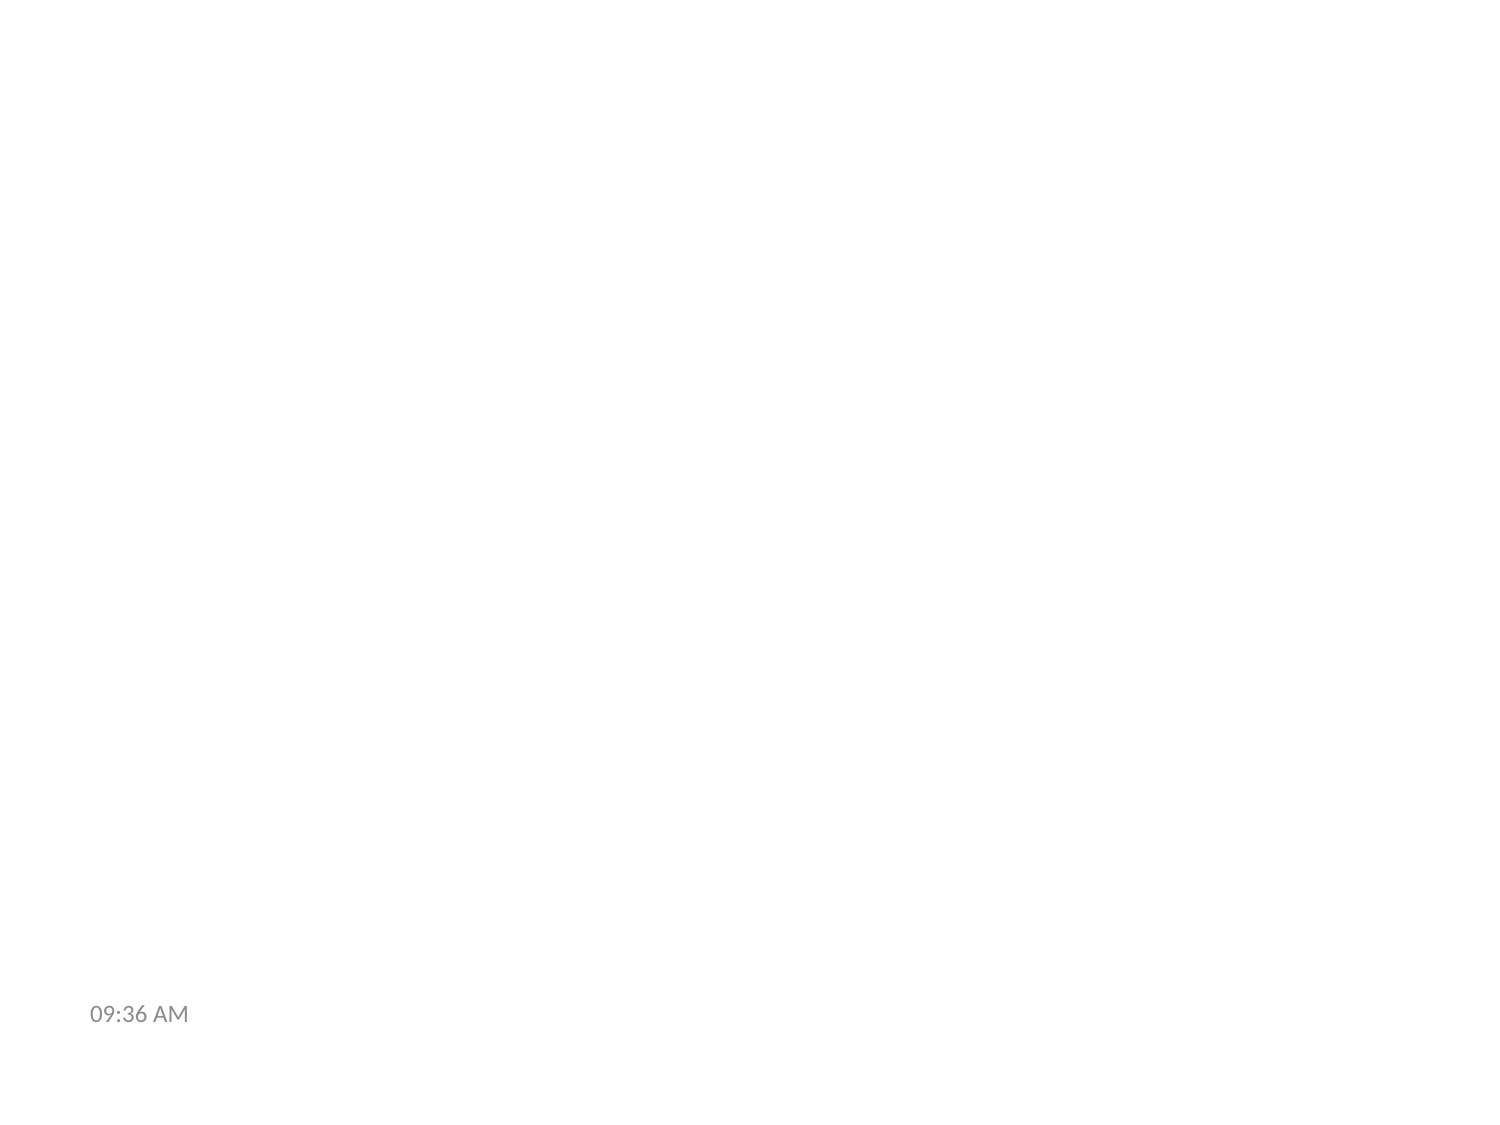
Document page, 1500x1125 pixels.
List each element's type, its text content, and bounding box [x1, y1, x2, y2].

text_box 3:35 PM [75, 982, 425, 1043]
